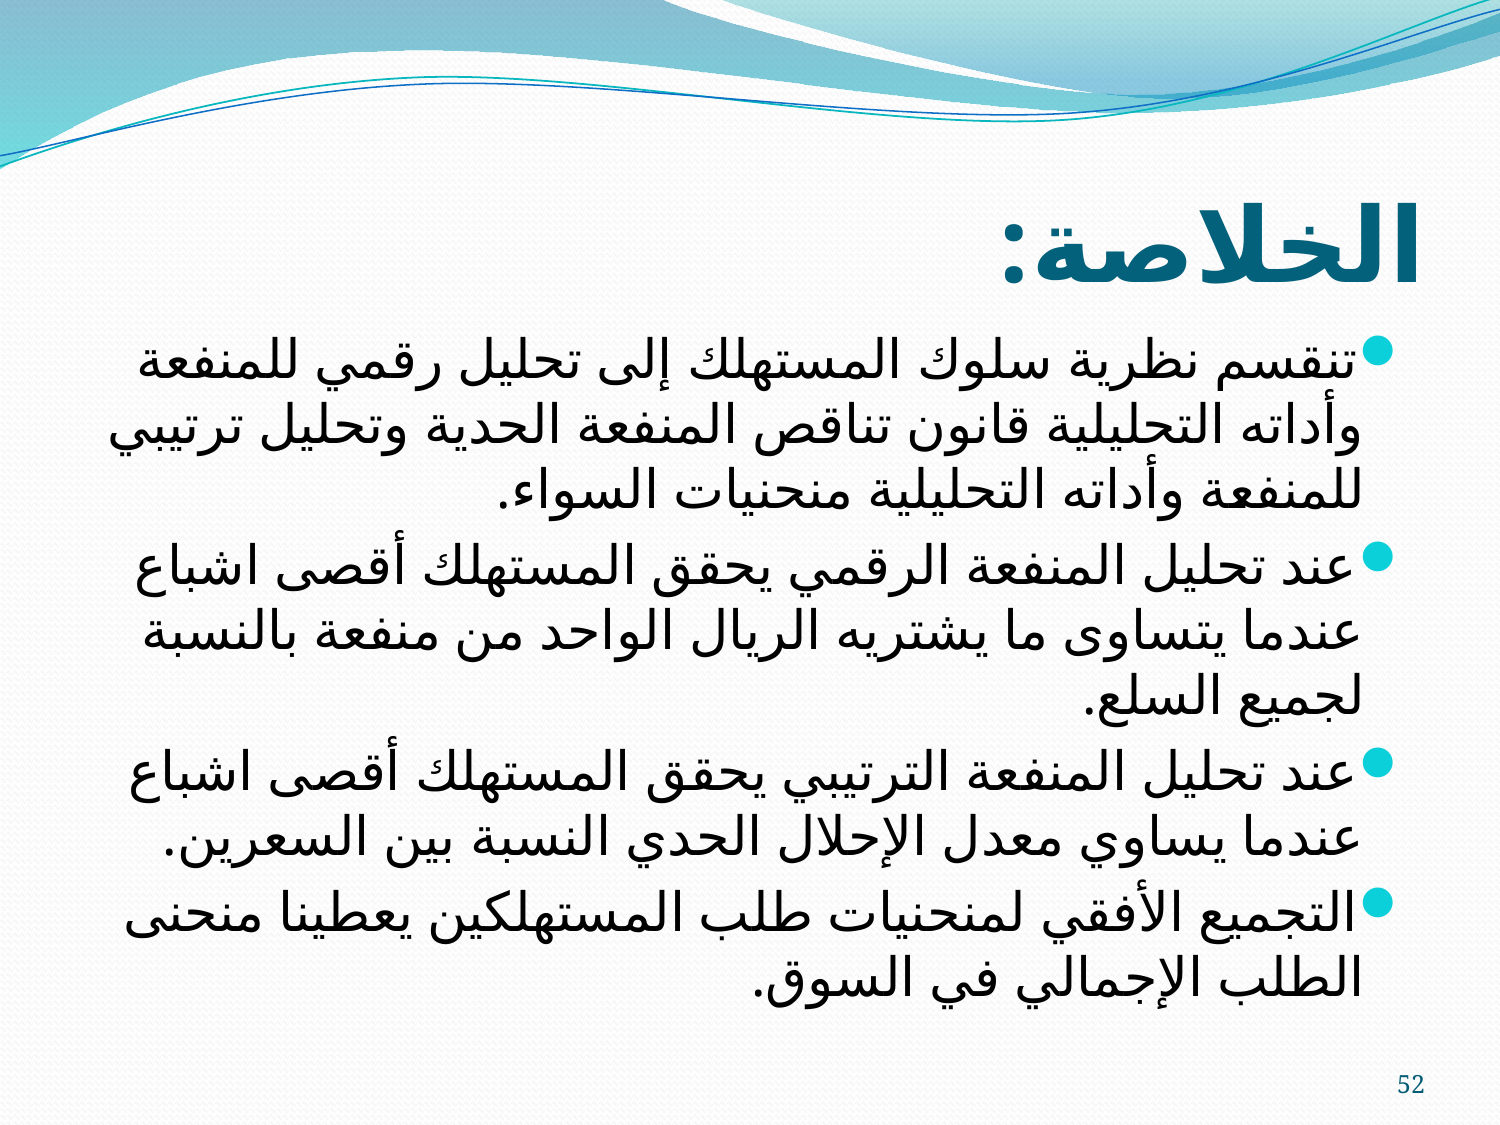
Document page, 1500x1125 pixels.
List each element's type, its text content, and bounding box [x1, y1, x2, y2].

title الخلاصة: [75, 115, 1425, 303]
slide_number 52 [1299, 1042, 1425, 1103]
list تنقسم نظرية سلوك المستهلك إلى تحليل رقمي للمنفعة وأداته التحليلية قانون تناقص المنفعة الحدية وتحليل ترتيبي للمنفعة وأداته التحليلية منحنيات السواء. عند تحليل المنفعة الرقمي يحقق المستهلك أقصى اشباع عندما يتساوى ما يشتريه الريال الواحد من منفعة بالنسبة لجميع السلع. عند تحليل المنفعة الترتيبي يحقق المستهلك أقصى اشباع عندما يساوي معدل الإحلال الحدي النسبة بين السعرين. التجميع الأفقي لمنحنيات طلب المستهلكين يعطينا منحنى الطلب الإجمالي في السوق. [75, 317, 1425, 1038]
